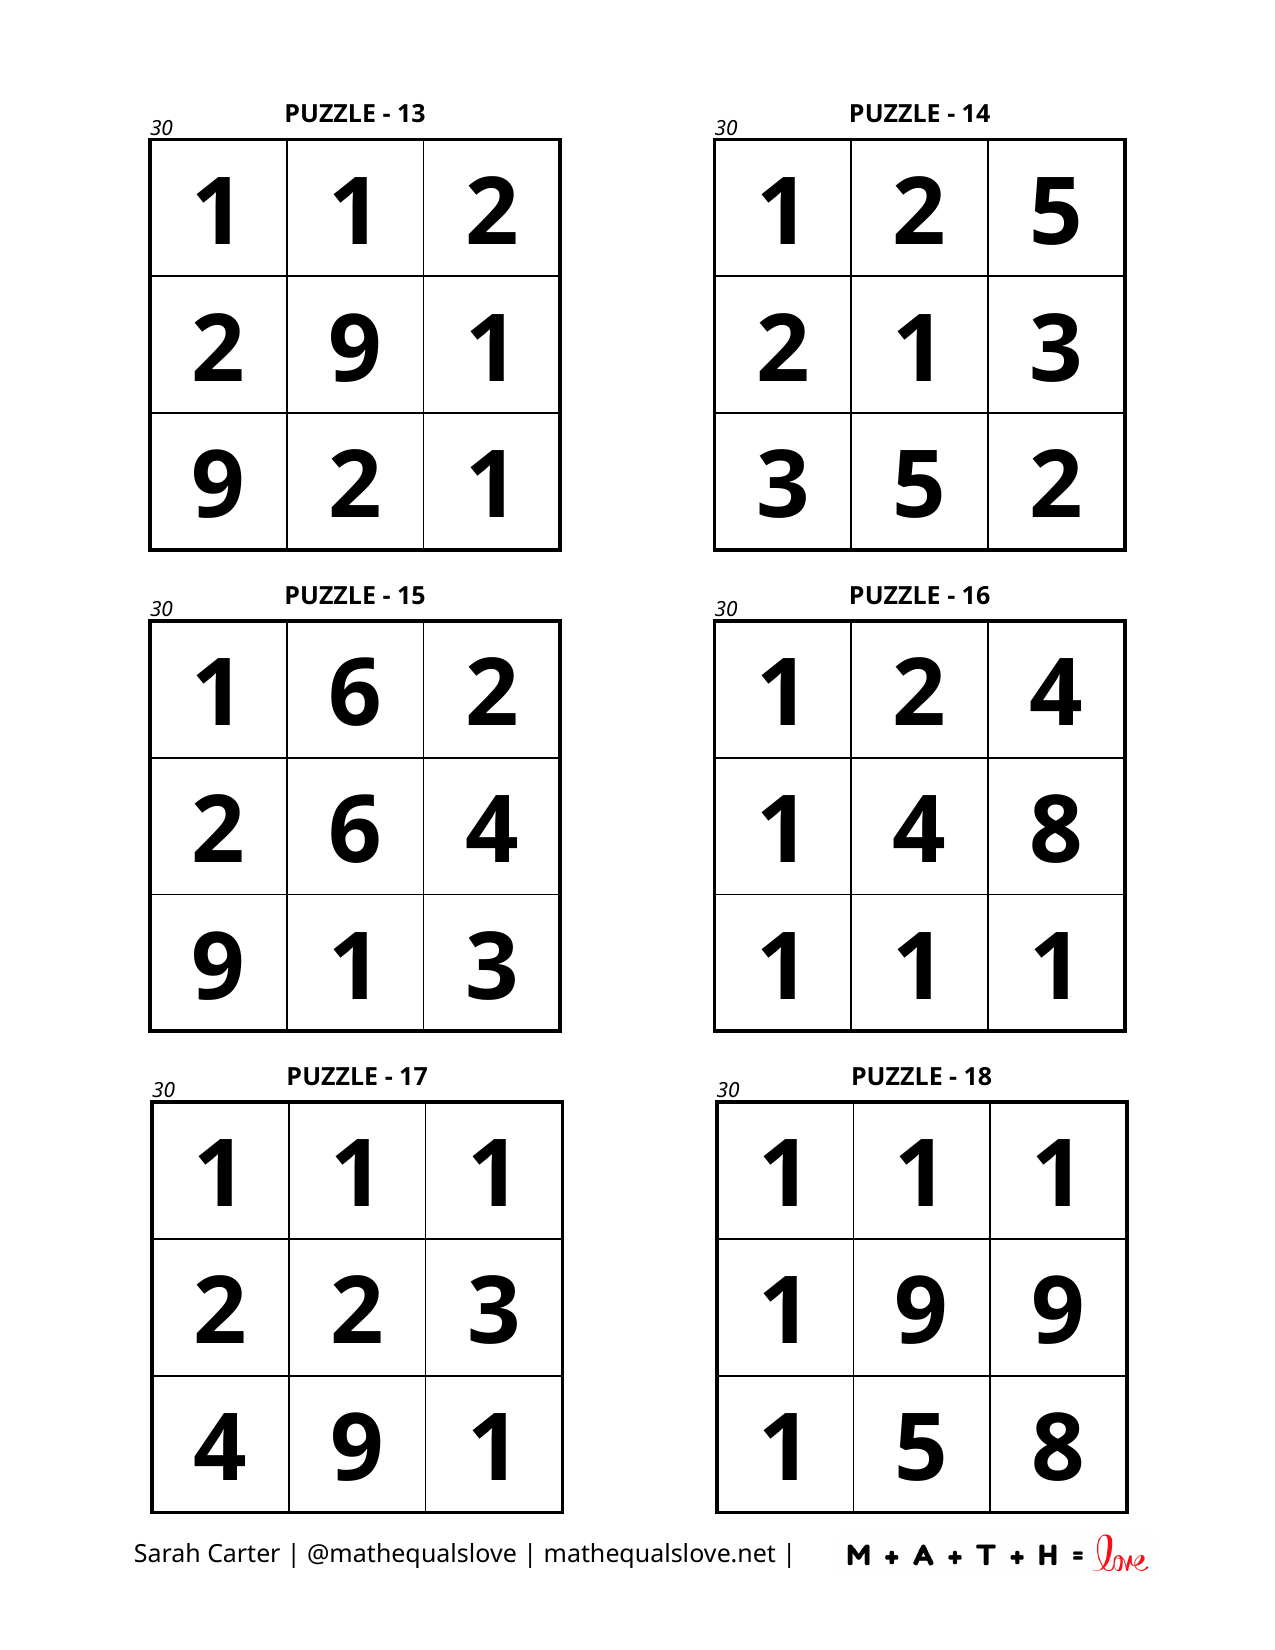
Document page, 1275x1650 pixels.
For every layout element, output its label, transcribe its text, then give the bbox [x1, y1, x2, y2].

table_cell 4 [154, 1377, 288, 1511]
table_cell 8 [989, 759, 1123, 894]
table_cell 9 [152, 895, 286, 1029]
table_cell 1 [719, 1240, 853, 1375]
table_cell 1 [288, 895, 423, 1029]
table_header 2 [852, 623, 987, 757]
text_box PUZZLE - 14 [714, 97, 1125, 128]
table_header 6 [288, 623, 423, 757]
text_box PUZZLE - 16 [714, 579, 1125, 610]
table_cell 9 [991, 1240, 1125, 1375]
table_cell 1 [852, 277, 987, 412]
table_cell 1 [424, 277, 558, 412]
table_cell 2 [989, 414, 1123, 548]
table_header 1 [716, 623, 850, 757]
text_box 30 [152, 1077, 361, 1103]
text_box Sarah Carter | @mathequalslove | mathequalslove.net | [119, 1529, 1199, 1575]
table_header 5 [989, 141, 1123, 275]
table_cell 1 [716, 895, 850, 1029]
table_cell 9 [854, 1240, 989, 1375]
table_cell 4 [852, 759, 987, 894]
text_box 30 [149, 114, 359, 140]
table_cell 9 [152, 414, 286, 548]
table_cell 8 [991, 1377, 1125, 1511]
table_header 1 [152, 623, 286, 757]
table_header 1 [991, 1104, 1125, 1238]
table_header 2 [424, 623, 558, 757]
table_header 1 [854, 1104, 989, 1238]
table_cell 3 [426, 1240, 561, 1375]
table_header 4 [989, 623, 1123, 757]
table_header 1 [288, 141, 423, 275]
table_cell 1 [719, 1377, 853, 1511]
table_cell 5 [852, 414, 987, 548]
table_header 1 [290, 1104, 425, 1238]
table_cell 3 [989, 277, 1123, 412]
table_cell 4 [424, 759, 558, 894]
table_cell 5 [854, 1377, 989, 1511]
table_header 1 [426, 1104, 561, 1238]
table_cell 1 [424, 414, 558, 548]
table_cell 1 [989, 895, 1123, 1029]
table_cell 1 [716, 759, 850, 894]
text_box PUZZLE - 15 [149, 579, 561, 610]
table_cell 9 [288, 277, 423, 412]
table_header 2 [424, 141, 558, 275]
table_cell 1 [852, 895, 987, 1029]
picture [835, 1532, 1157, 1576]
text_box 30 [716, 1077, 925, 1103]
table_cell 2 [290, 1240, 425, 1375]
text_box PUZZLE - 18 [716, 1060, 1128, 1091]
text_box PUZZLE - 13 [149, 97, 561, 128]
table_header 1 [716, 141, 850, 275]
table_header 1 [154, 1104, 288, 1238]
text_box 30 [714, 114, 923, 140]
table_cell 2 [152, 277, 286, 412]
table_header 2 [852, 141, 987, 275]
text_box 30 [714, 595, 923, 621]
table_cell 6 [288, 759, 423, 894]
table_header 1 [152, 141, 286, 275]
table_cell 2 [154, 1240, 288, 1375]
table_cell 2 [716, 277, 850, 412]
table_cell 9 [290, 1377, 425, 1511]
table_cell 2 [152, 759, 286, 894]
table_cell 3 [716, 414, 850, 548]
table_cell 1 [426, 1377, 561, 1511]
table_cell 2 [288, 414, 423, 548]
text_box 30 [149, 595, 359, 621]
table_cell 3 [424, 895, 558, 1029]
table_header 1 [719, 1104, 853, 1238]
text_box PUZZLE - 17 [152, 1060, 563, 1091]
